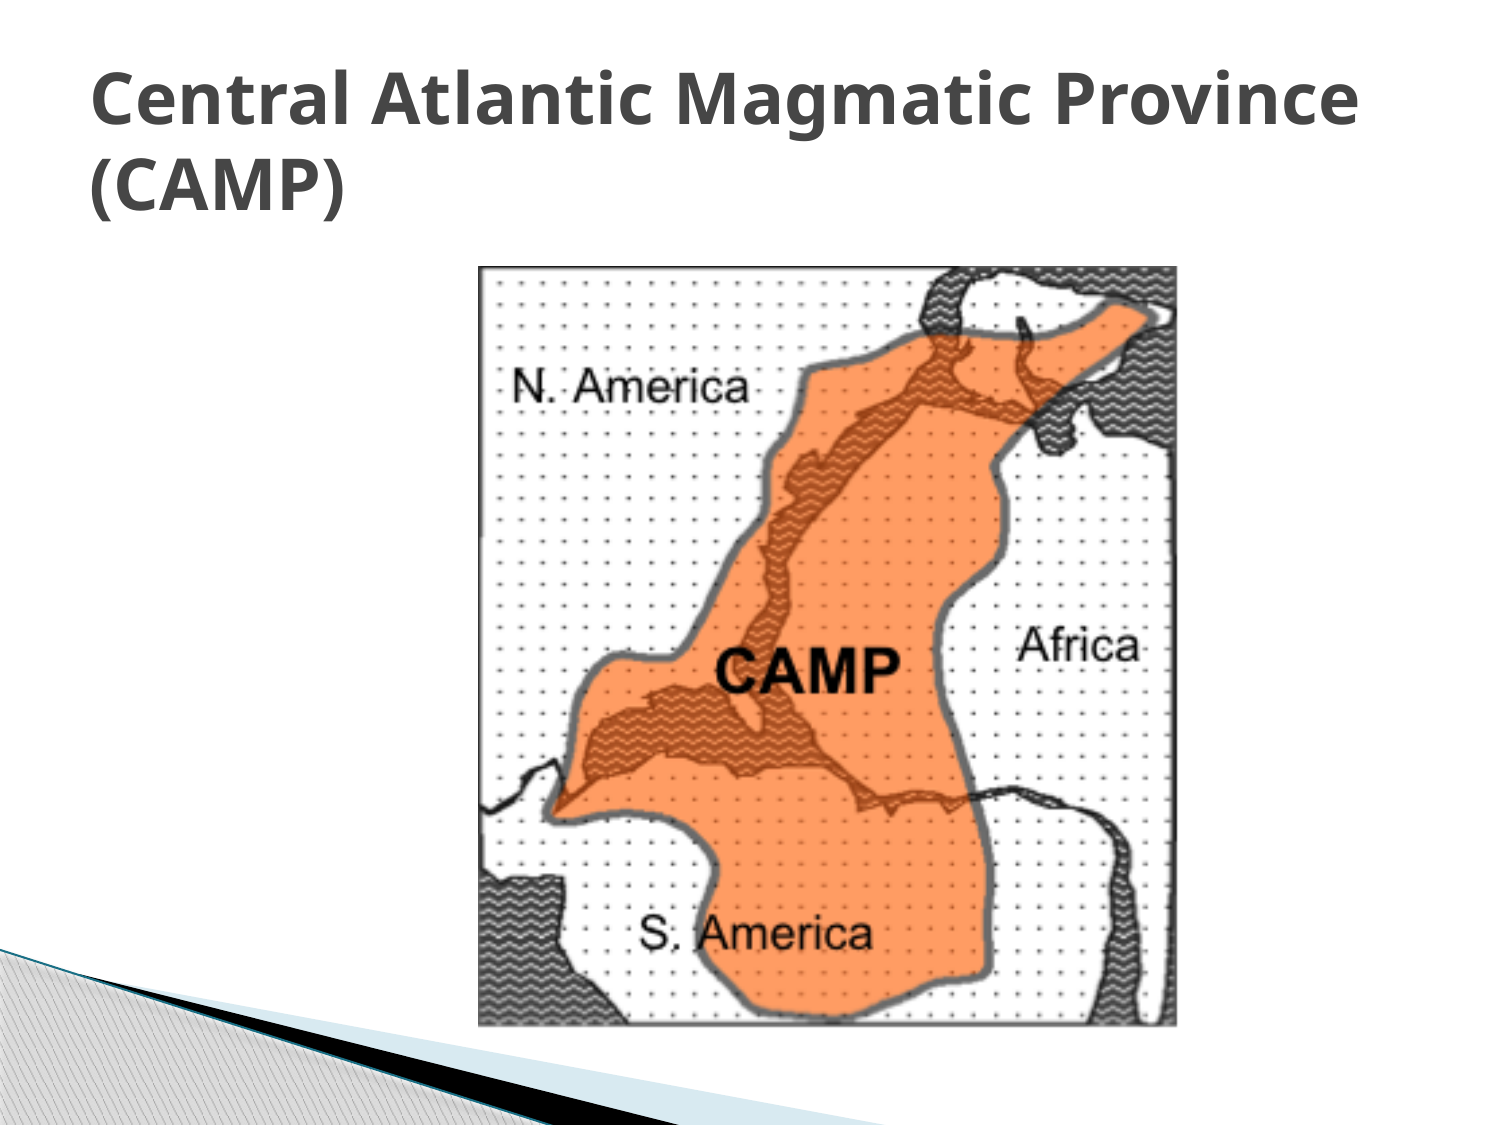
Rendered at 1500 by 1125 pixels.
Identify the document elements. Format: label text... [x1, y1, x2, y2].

title Central Atlantic Magmatic Province (CAMP) [75, 45, 1425, 233]
picture [477, 266, 1181, 1032]
